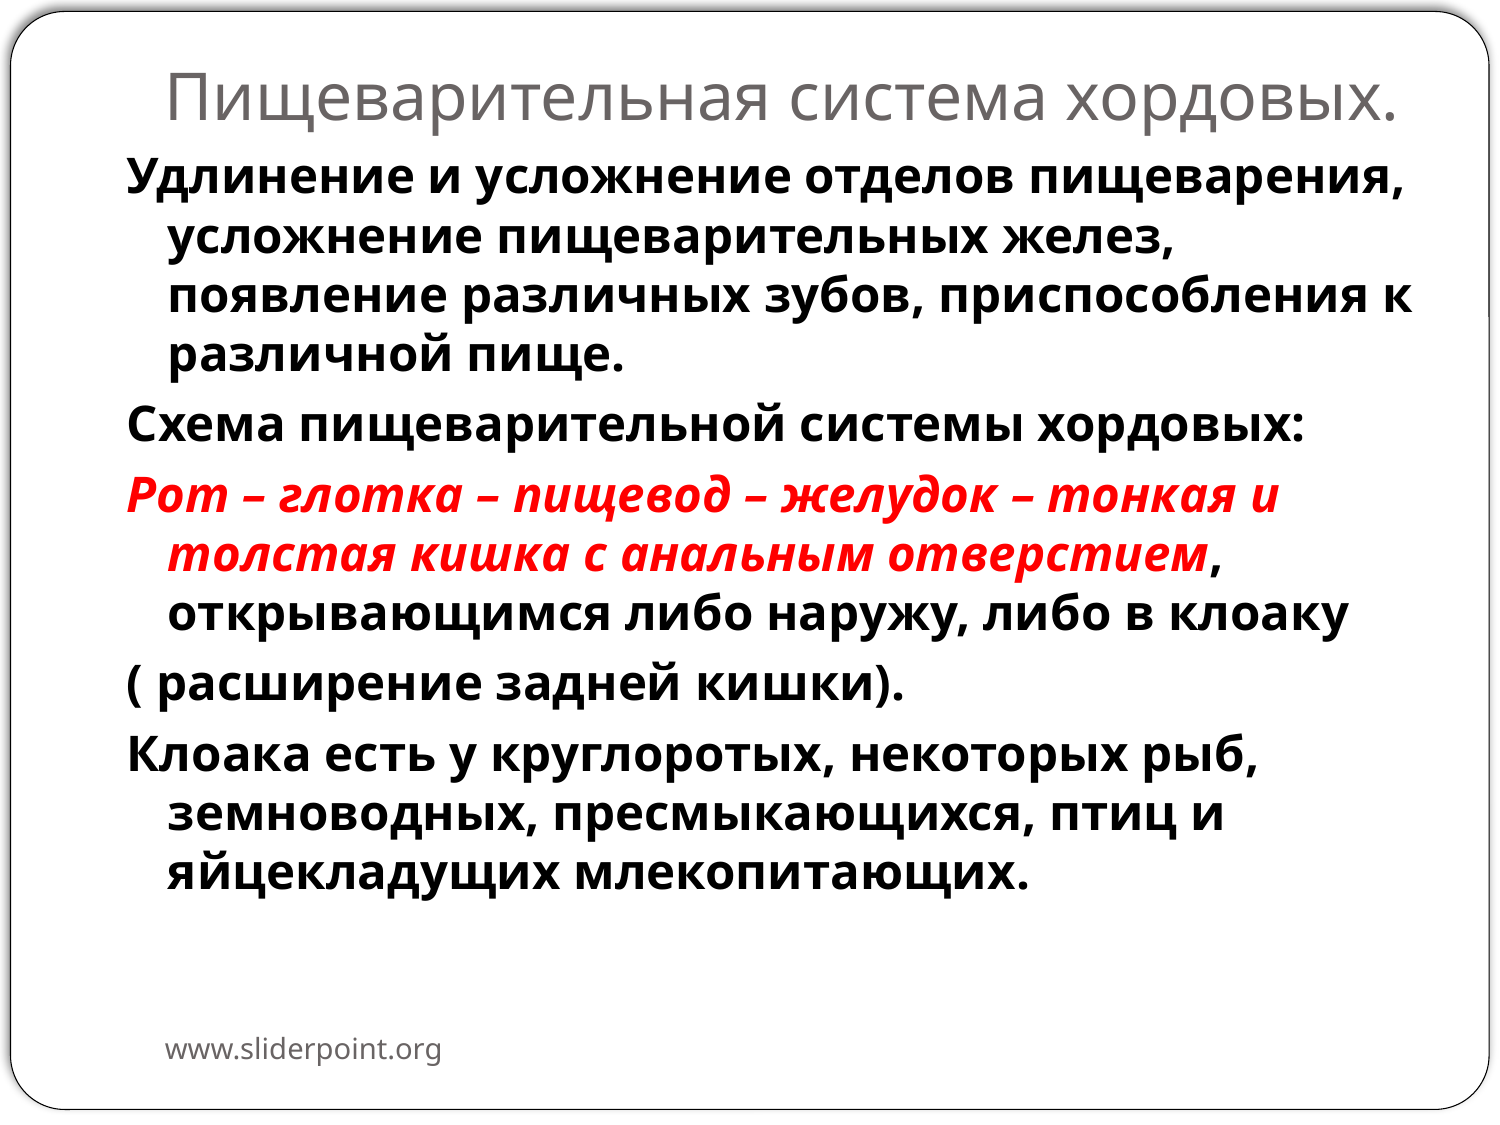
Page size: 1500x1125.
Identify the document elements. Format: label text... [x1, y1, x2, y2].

list Удлинение и усложнение отделов пищеварения, усложнение пищеварительных желез, появление различных зубов, приспособления к различной пище. Схема пищеварительной системы хордовых: Рот – глотка – пищевод – желудок – тонкая и толстая кишка с анальным отверстием, открывающимся либо наружу, либо в клоаку ( расширение задней кишки). Клоака есть у круглоротых, некоторых рыб, земноводных, пресмыкающихся, птиц и яйцекладущих млекопитающих. [112, 137, 1447, 922]
title Пищеварительная система хордовых. [150, 45, 1425, 137]
footer www.sliderpoint.org [150, 1012, 800, 1088]
